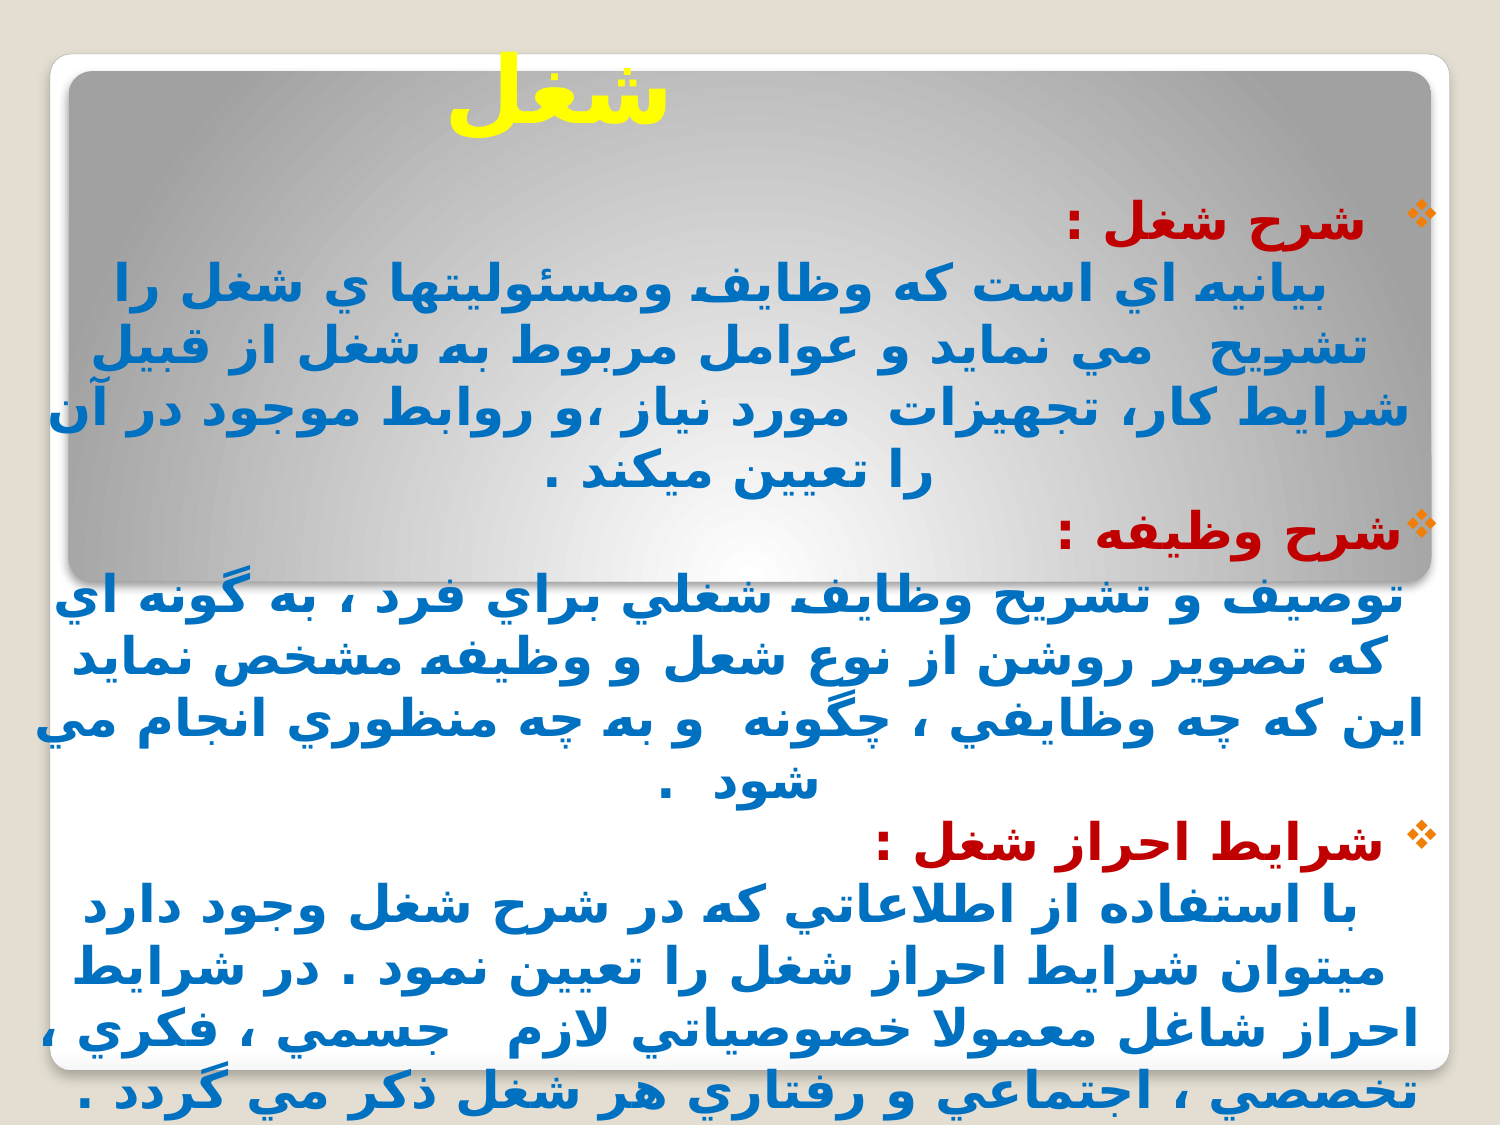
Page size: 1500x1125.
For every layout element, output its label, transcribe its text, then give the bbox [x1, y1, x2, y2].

subtitle شرح شغل : بيانيه اي است كه وظايف ومسئوليتها ي شغل را تشريح مي نمايد و عوامل مربوط به شغل از قبيل شرايط كار، تجهيزات مورد نياز ،و روابط موجود در آن را تعيين ميكند . شرح وظيفه : توصيف و تشريح وظايف شغلي براي فرد ، به گونه اي كه تصوير روشن از نوع شعل و وظيفه مشخص نمايد اين كه چه وظایفي ، چگونه و به چه منظوري انجام مي شود . شرايط احراز شغل : با استفاده از اطلاعاتي كه در شرح شغل وجود دارد ميتوان شرايط احراز شغل را تعيين نمود . در شرايط احراز شاغل معمولا خصوصياتي لازم جسمي ، فكري ، تخصصي ، اجتماعي و رفتاري هر شغل ذكر مي گردد . [0, 187, 1450, 1125]
title شغل [0, 0, 1500, 150]
